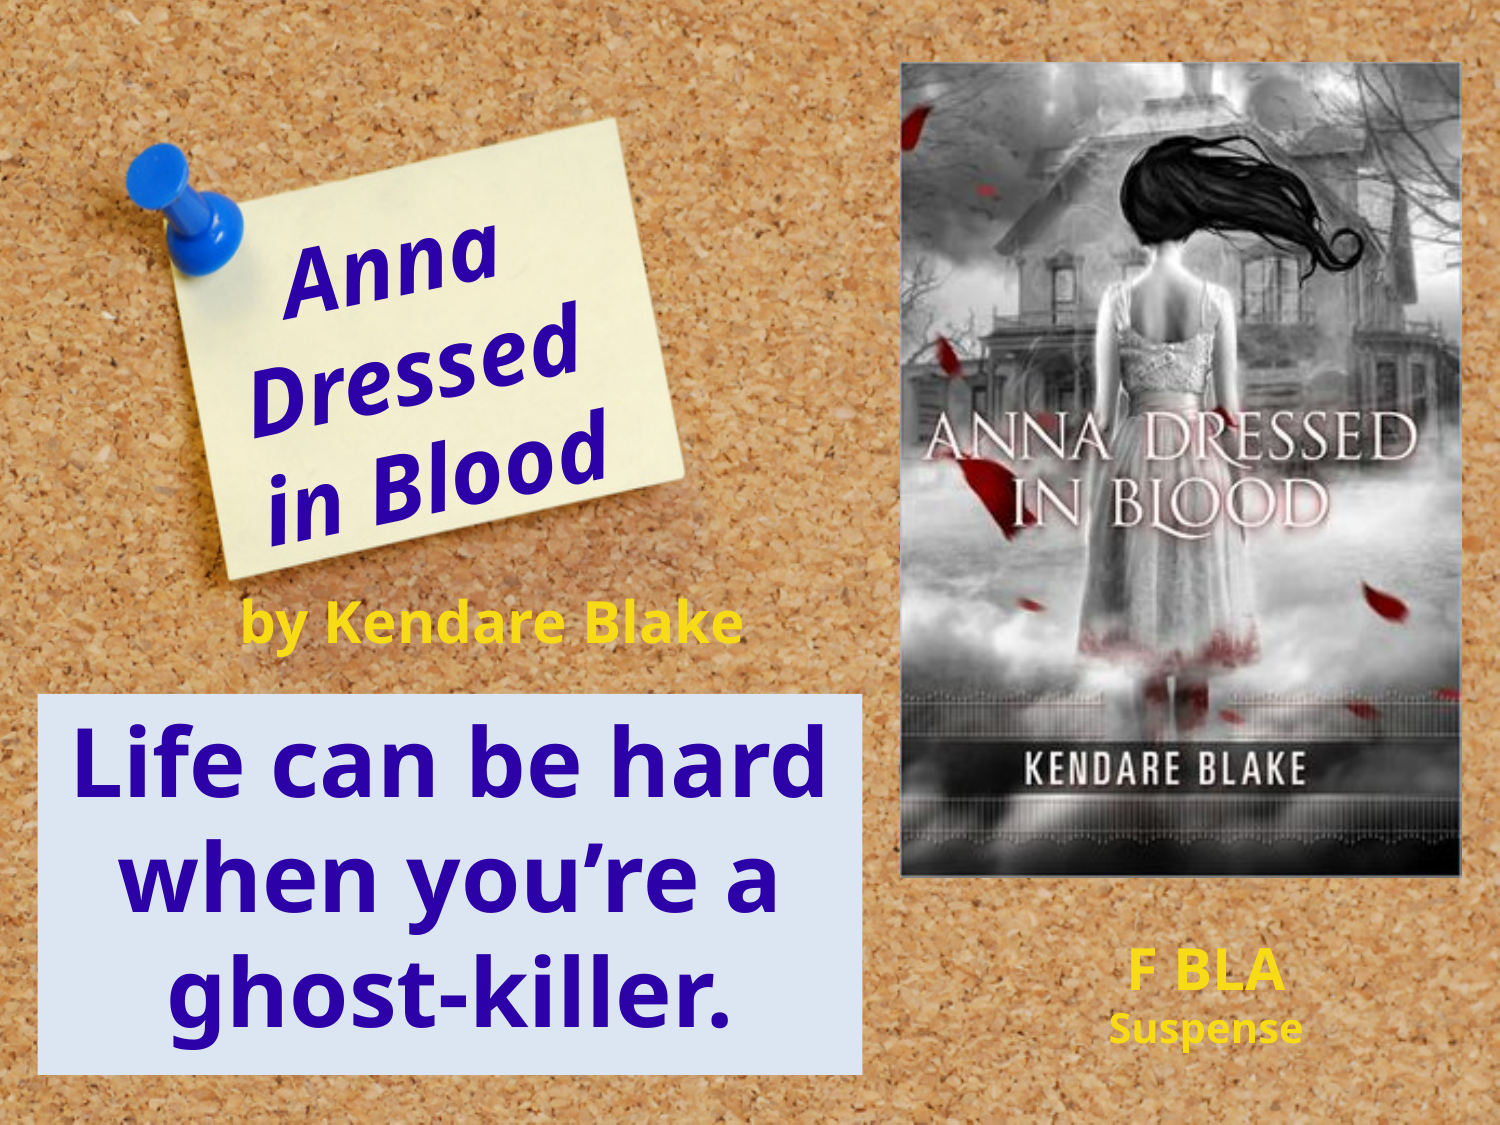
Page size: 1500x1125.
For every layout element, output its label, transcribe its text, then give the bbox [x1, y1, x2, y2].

text_box by Kendare Blake [225, 577, 775, 663]
list Life can be hard when you’re a ghost-killer. [37, 693, 863, 1075]
text_box F BLA Suspense [1037, 924, 1375, 1060]
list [899, 62, 1463, 878]
picture [0, 0, 1500, 1125]
title Anna Dressed in Blood [162, 158, 664, 577]
